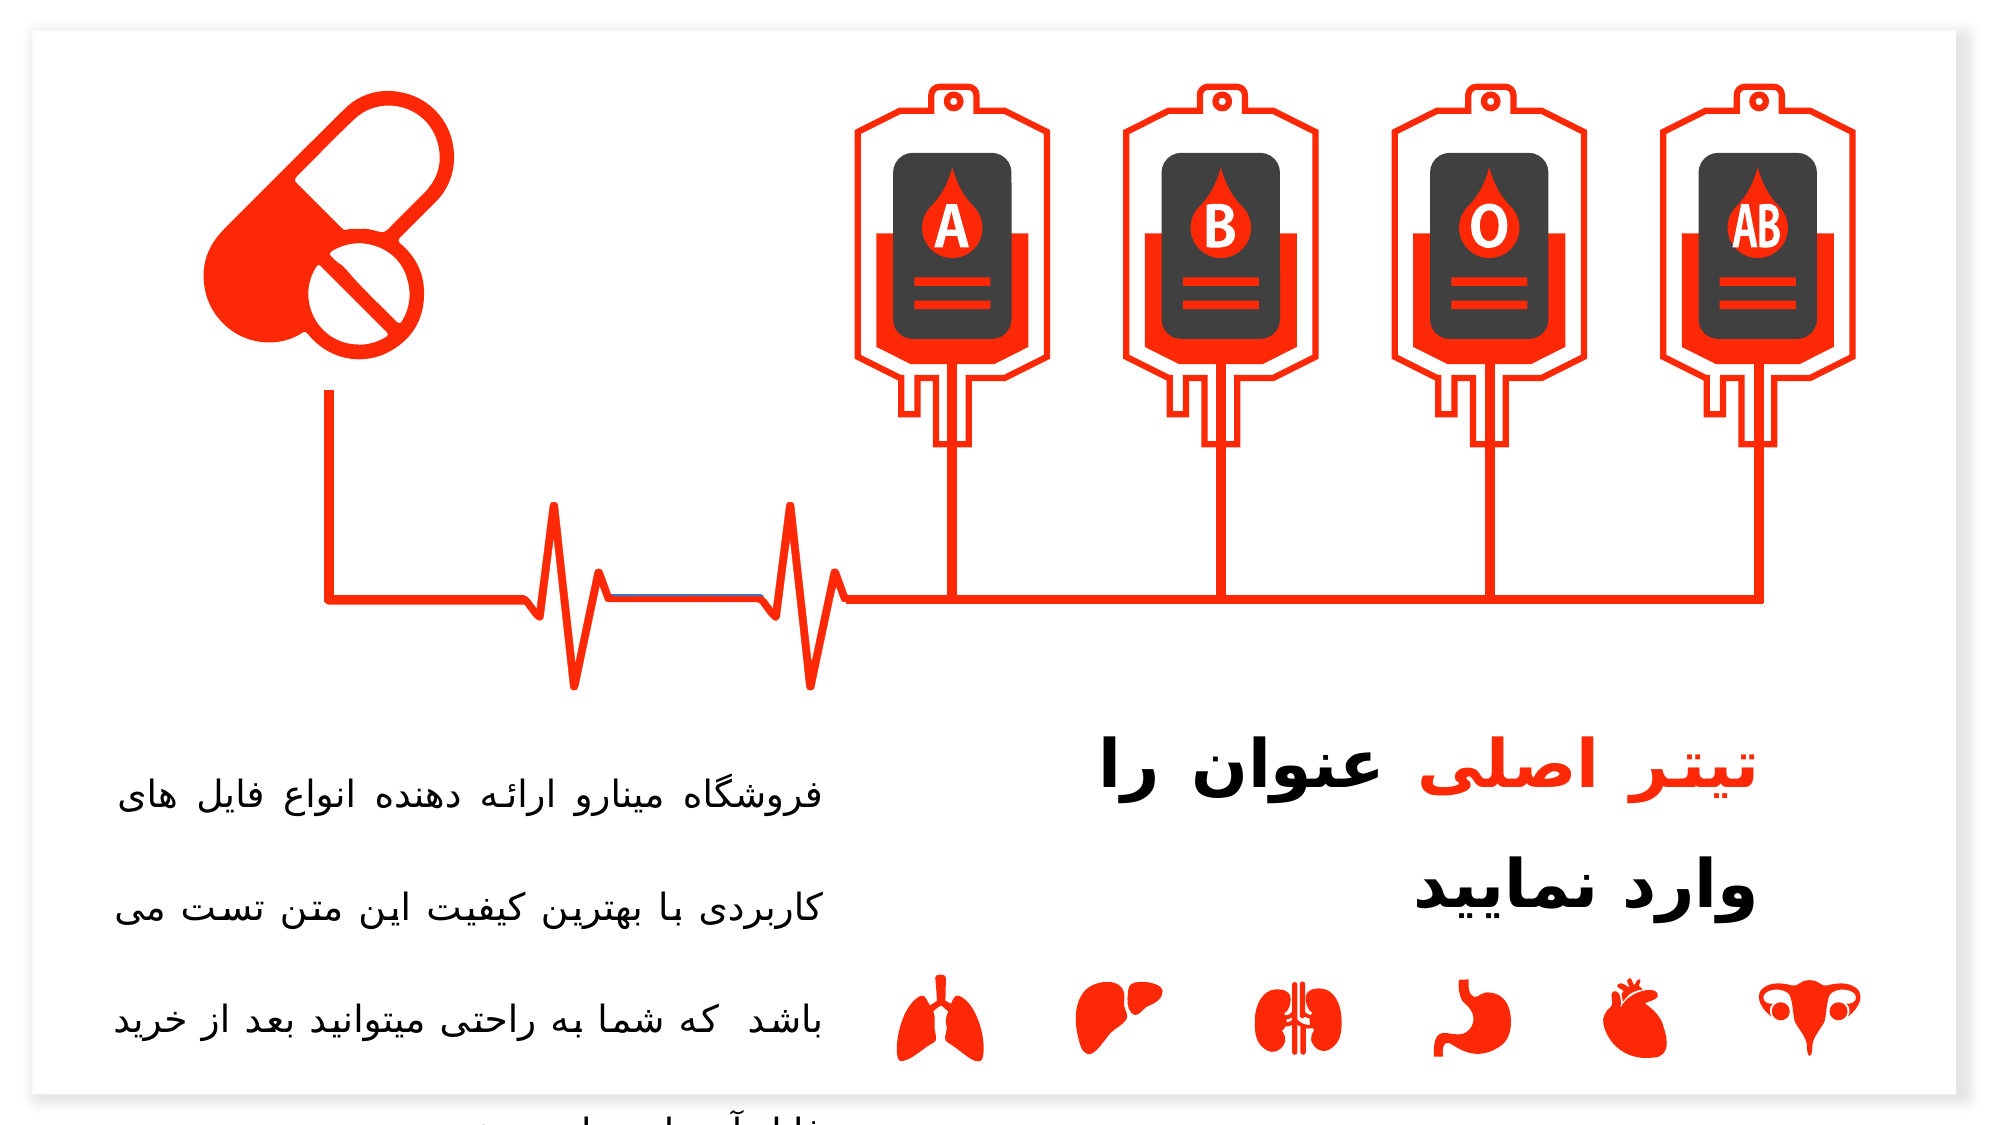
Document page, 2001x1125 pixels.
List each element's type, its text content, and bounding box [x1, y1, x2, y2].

text_box [1432, 978, 1512, 1058]
text_box [895, 973, 985, 1063]
text_box تیتر اصلی عنوان را وارد نمایید [1075, 673, 1775, 929]
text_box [1663, 86, 1853, 445]
text_box فروشگاه مینارو ارائه دهنده انواع فایل های کاربردی با بهترین کیفیت این متن تست می باشد که شما به راحتی میتوانید بعد از خرید فایل آن را به راحتی تغییر دهید. [96, 695, 838, 1125]
text_box [1074, 980, 1164, 1056]
text_box [1757, 979, 1862, 1059]
text_box [1602, 977, 1668, 1060]
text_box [325, 361, 1763, 691]
text_box [203, 90, 455, 360]
text_box [1253, 980, 1343, 1056]
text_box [857, 86, 1047, 361]
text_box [1394, 86, 1584, 361]
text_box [1126, 86, 1316, 361]
